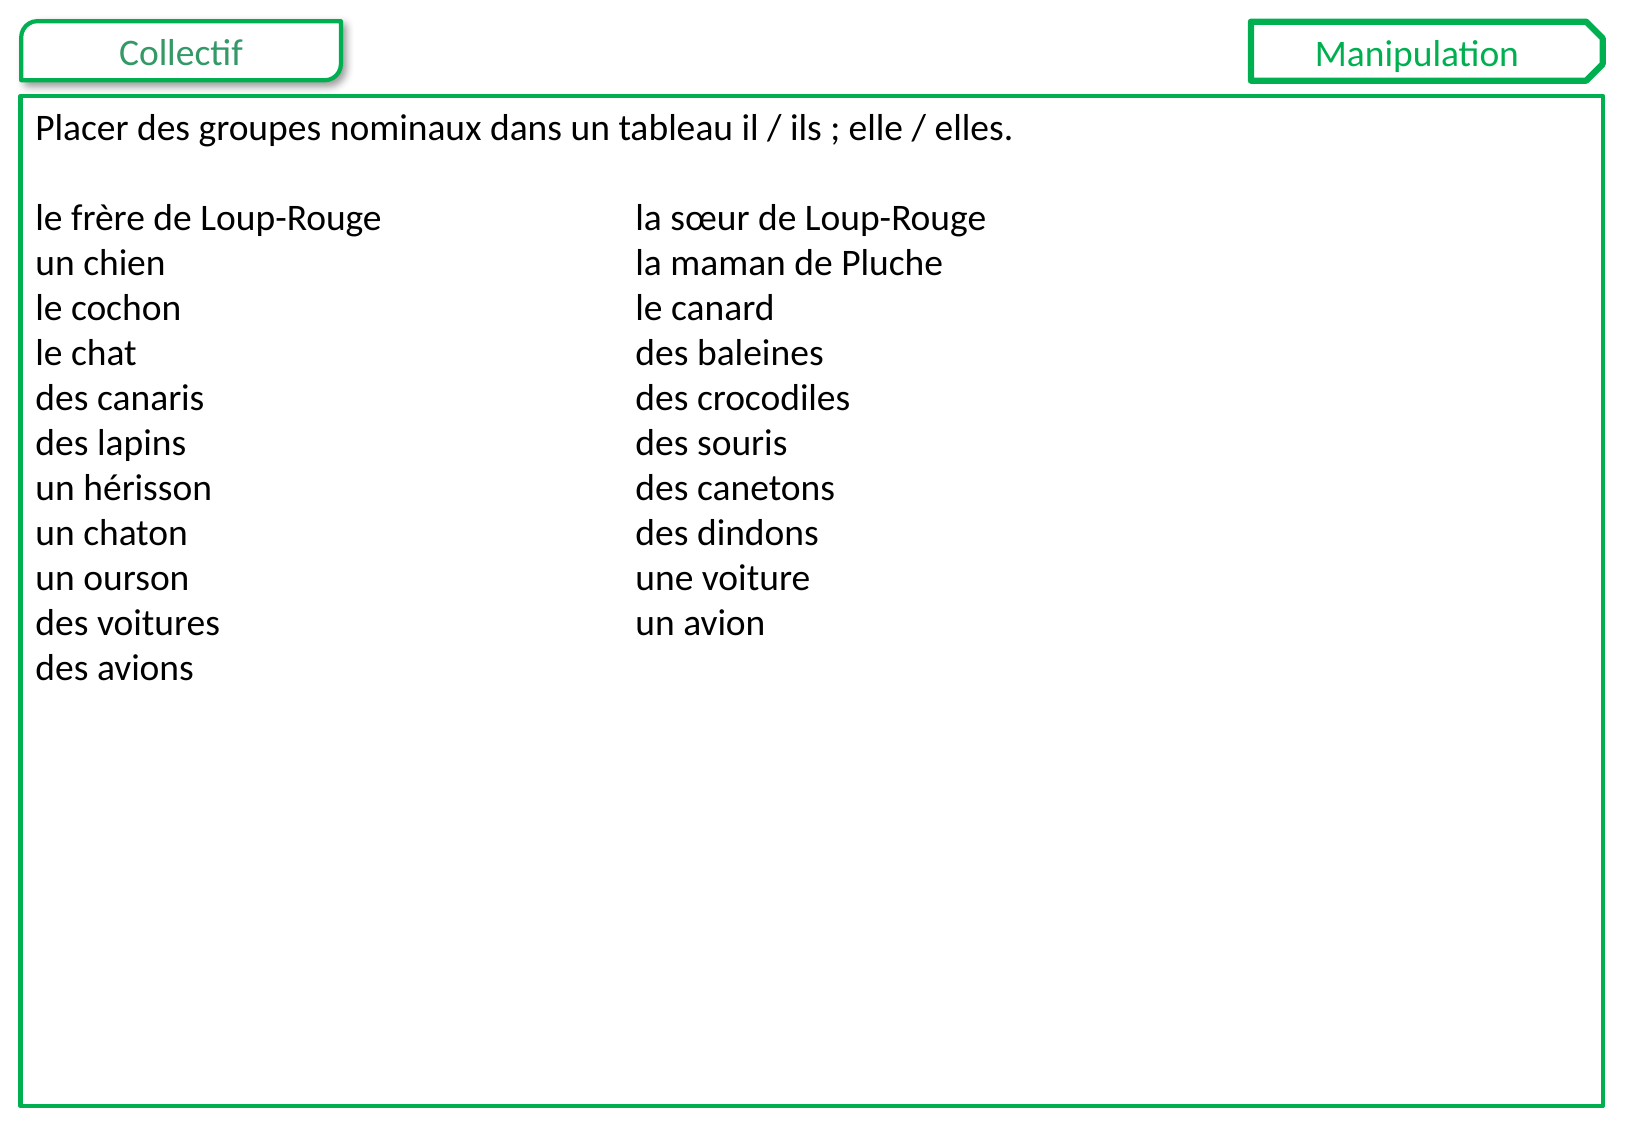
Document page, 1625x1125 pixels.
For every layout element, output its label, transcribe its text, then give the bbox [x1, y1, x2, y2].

list Manipulation [1250, 21, 1584, 81]
list Placer des groupes nominaux dans un tableau il / ils ; elle / elles. le frère de Loup-Rouge la sœur de Loup-Rouge un chien la maman de Pluche le cochon le canard le chat des baleines des canaris des crocodiles des lapins des souris un hérisson des canetons un chaton des dindons un ourson une voiture des voitures un avion des avions [18, 94, 1605, 1108]
